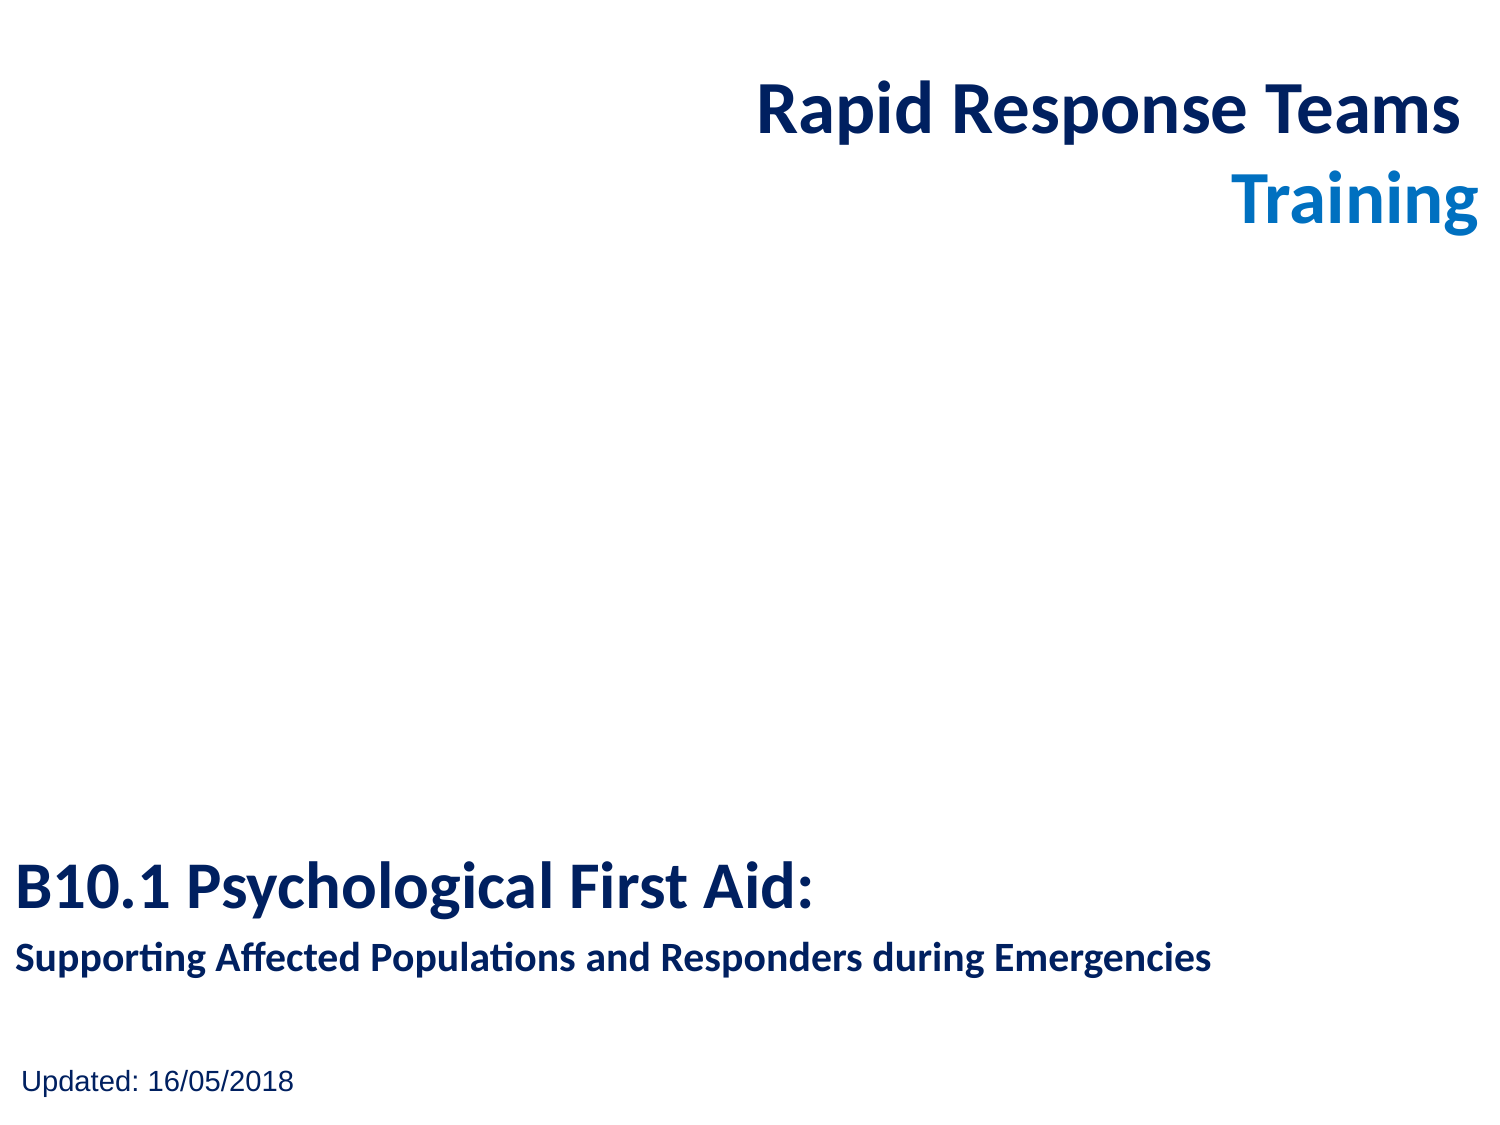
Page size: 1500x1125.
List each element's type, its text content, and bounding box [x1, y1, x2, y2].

list B10.1 Psychological First Aid: Supporting Affected Populations and Responders during Emergencies [0, 834, 1350, 1000]
text_box Updated: 16/05/2018 [6, 1055, 310, 1105]
title Rapid Response Teams Training [504, 54, 1495, 243]
